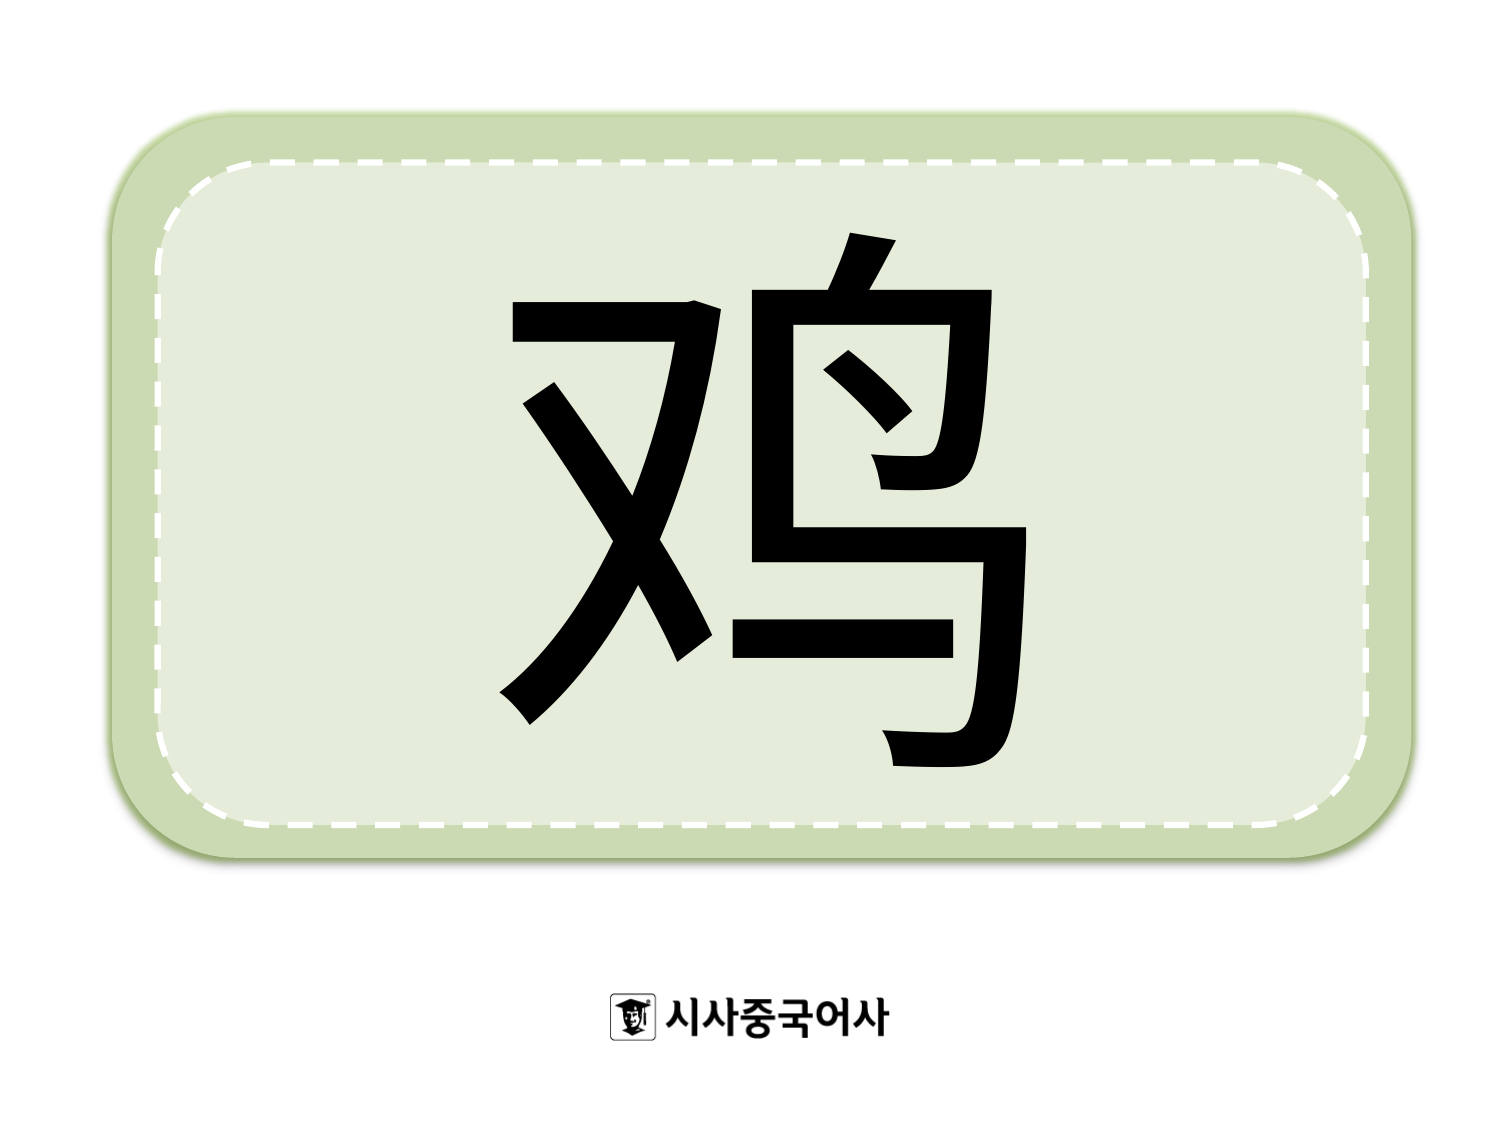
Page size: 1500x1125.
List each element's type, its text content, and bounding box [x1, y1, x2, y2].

text_box 鸡 [171, 160, 1380, 824]
picture [602, 987, 898, 1047]
